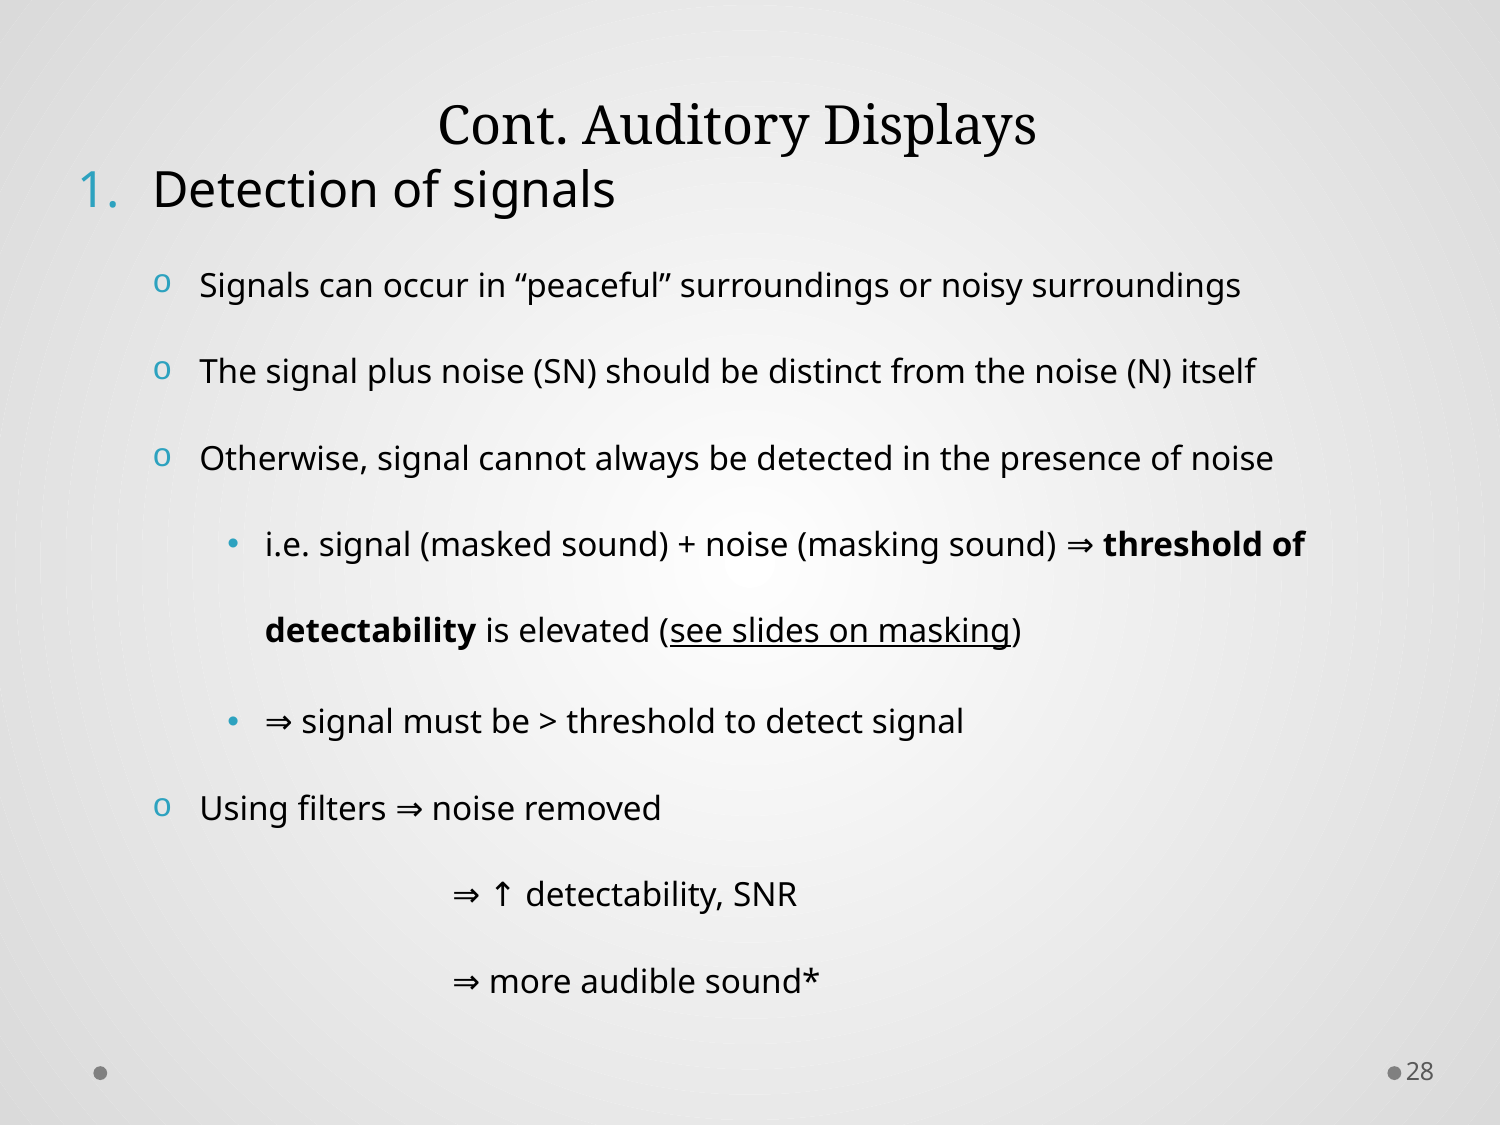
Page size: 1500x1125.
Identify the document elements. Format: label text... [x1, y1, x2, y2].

slide_number 28 [1401, 1042, 1494, 1103]
title Cont. Auditory Displays [62, 62, 1413, 149]
list Detection of signals Signals can occur in “peaceful” surroundings or noisy surroundings The signal plus noise (SN) should be distinct from the noise (N) itself Otherwise, signal cannot always be detected in the presence of noise i.e. signal (masked sound) + noise (masking sound) ⇒ threshold of detectability is elevated (see slides on masking) ⇒ signal must be > threshold to detect signal Using filters ⇒ noise removed ⇒ ↑ detectability, SNR ⇒ more audible sound* [62, 149, 1463, 1125]
